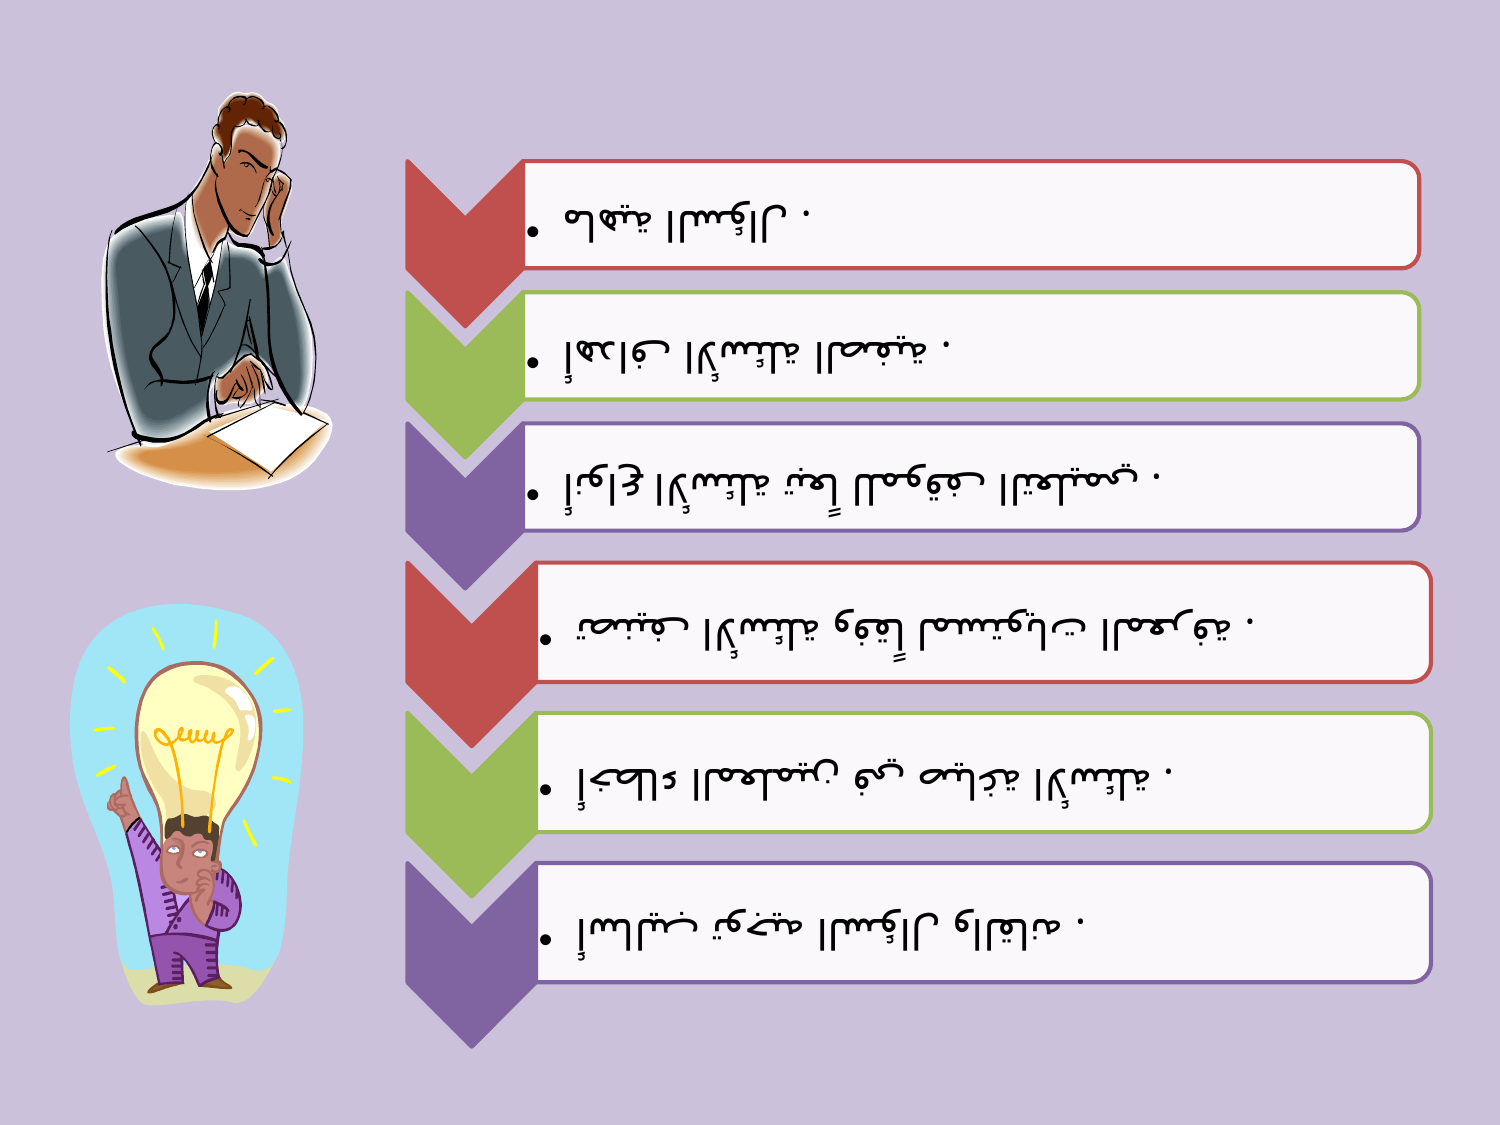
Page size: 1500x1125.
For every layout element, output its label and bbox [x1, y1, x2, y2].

text_box [407, 562, 1432, 1048]
picture [64, 597, 309, 1012]
picture [100, 89, 334, 492]
text_box [407, 160, 1420, 561]
